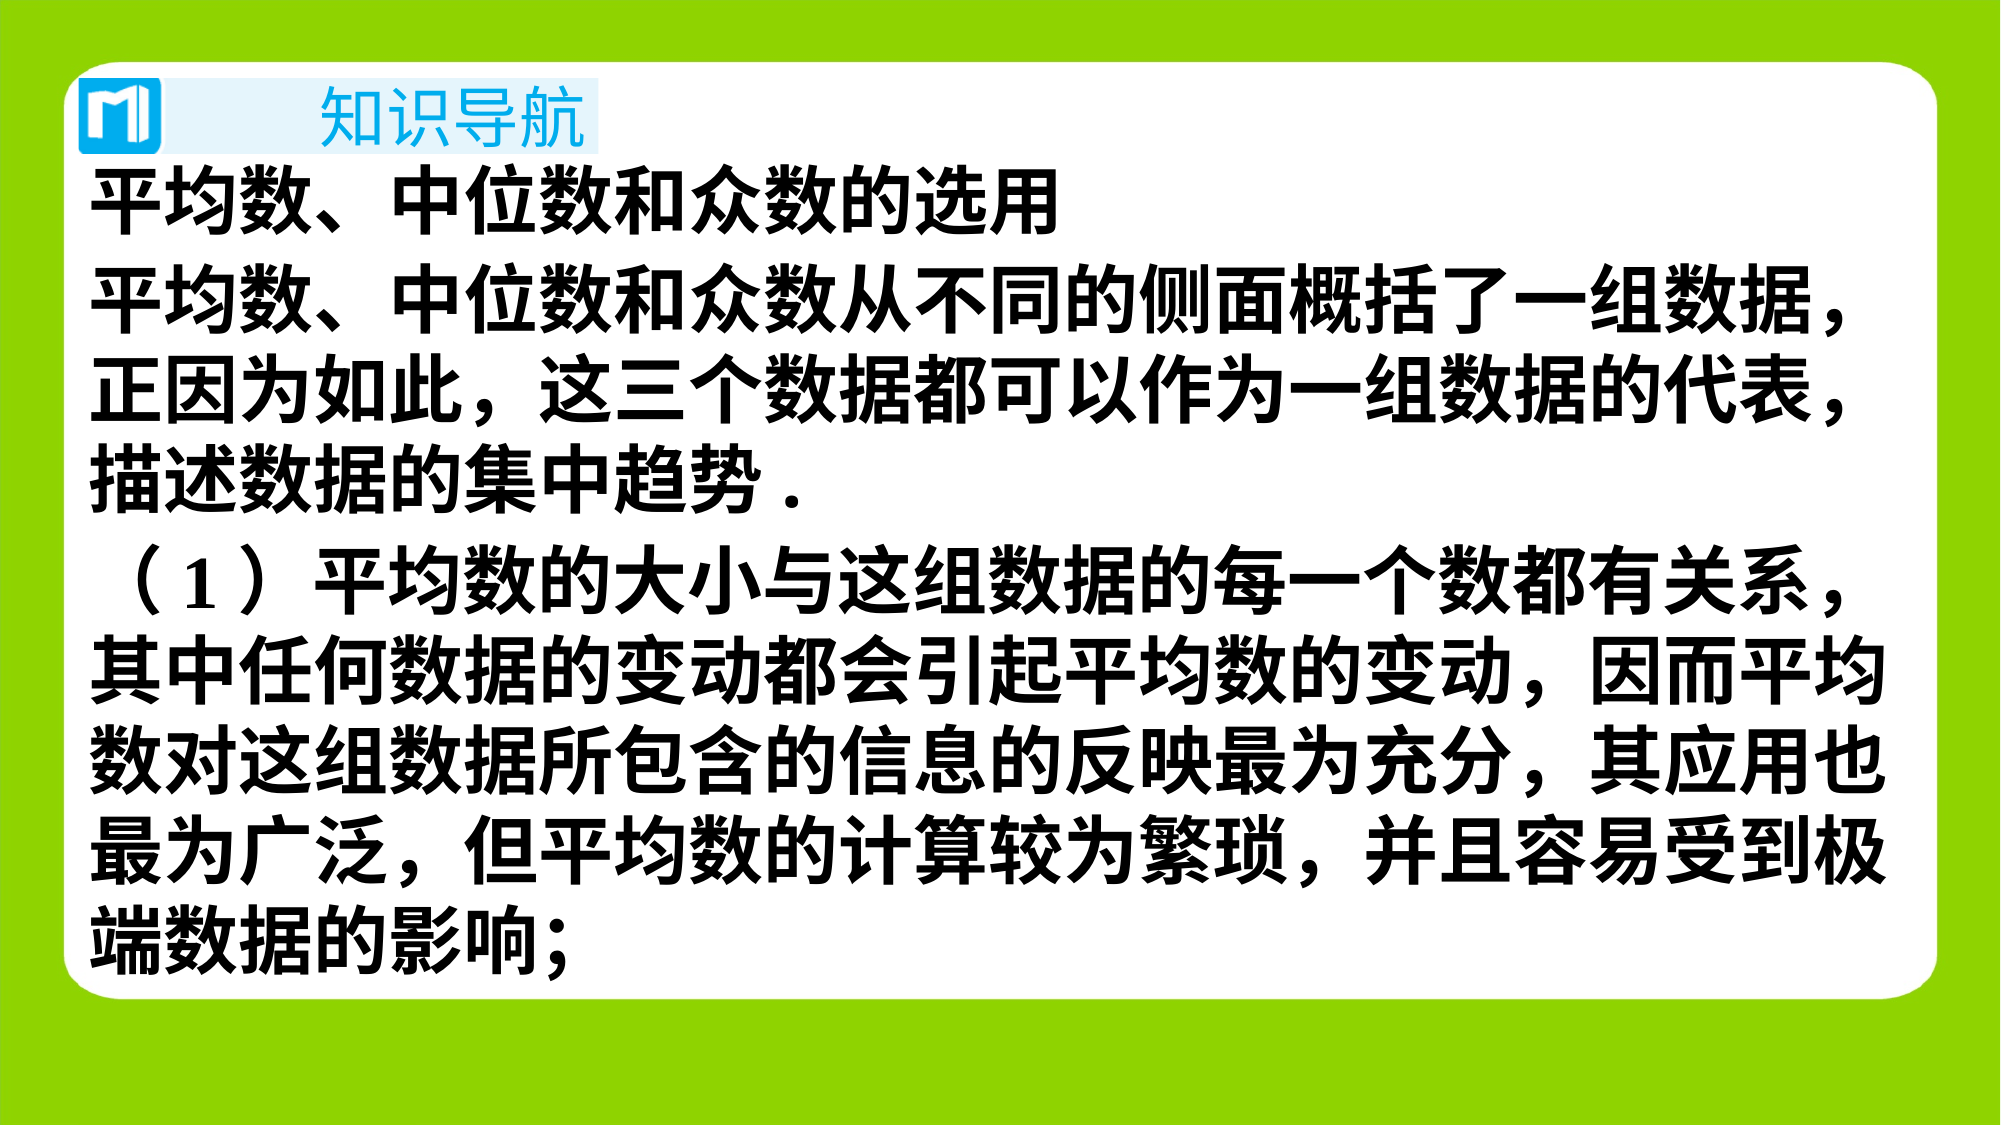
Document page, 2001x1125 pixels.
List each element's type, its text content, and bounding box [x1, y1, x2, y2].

picture [0, 0, 2001, 1125]
text_box 平均数、中位数和众数从不同的侧面概括了一组数据， 正因为如此，这三个数据都可以作为一组数据的代表， 描述数据的集中趋势. [88, 252, 1912, 525]
text_box 平均数、中位数和众数的选用 [88, 153, 1077, 244]
text_box （1）平均数的大小与这组数据的每一个数都有关系， 其中任何数据的变动都会引起平均数的变动，因而平均 数对这组数据所包含的信息的反映最为充分，其应用也 最为广泛，但平均数的计算较为繁琐，并且容易受到极 端数据的影响； [88, 533, 1974, 988]
